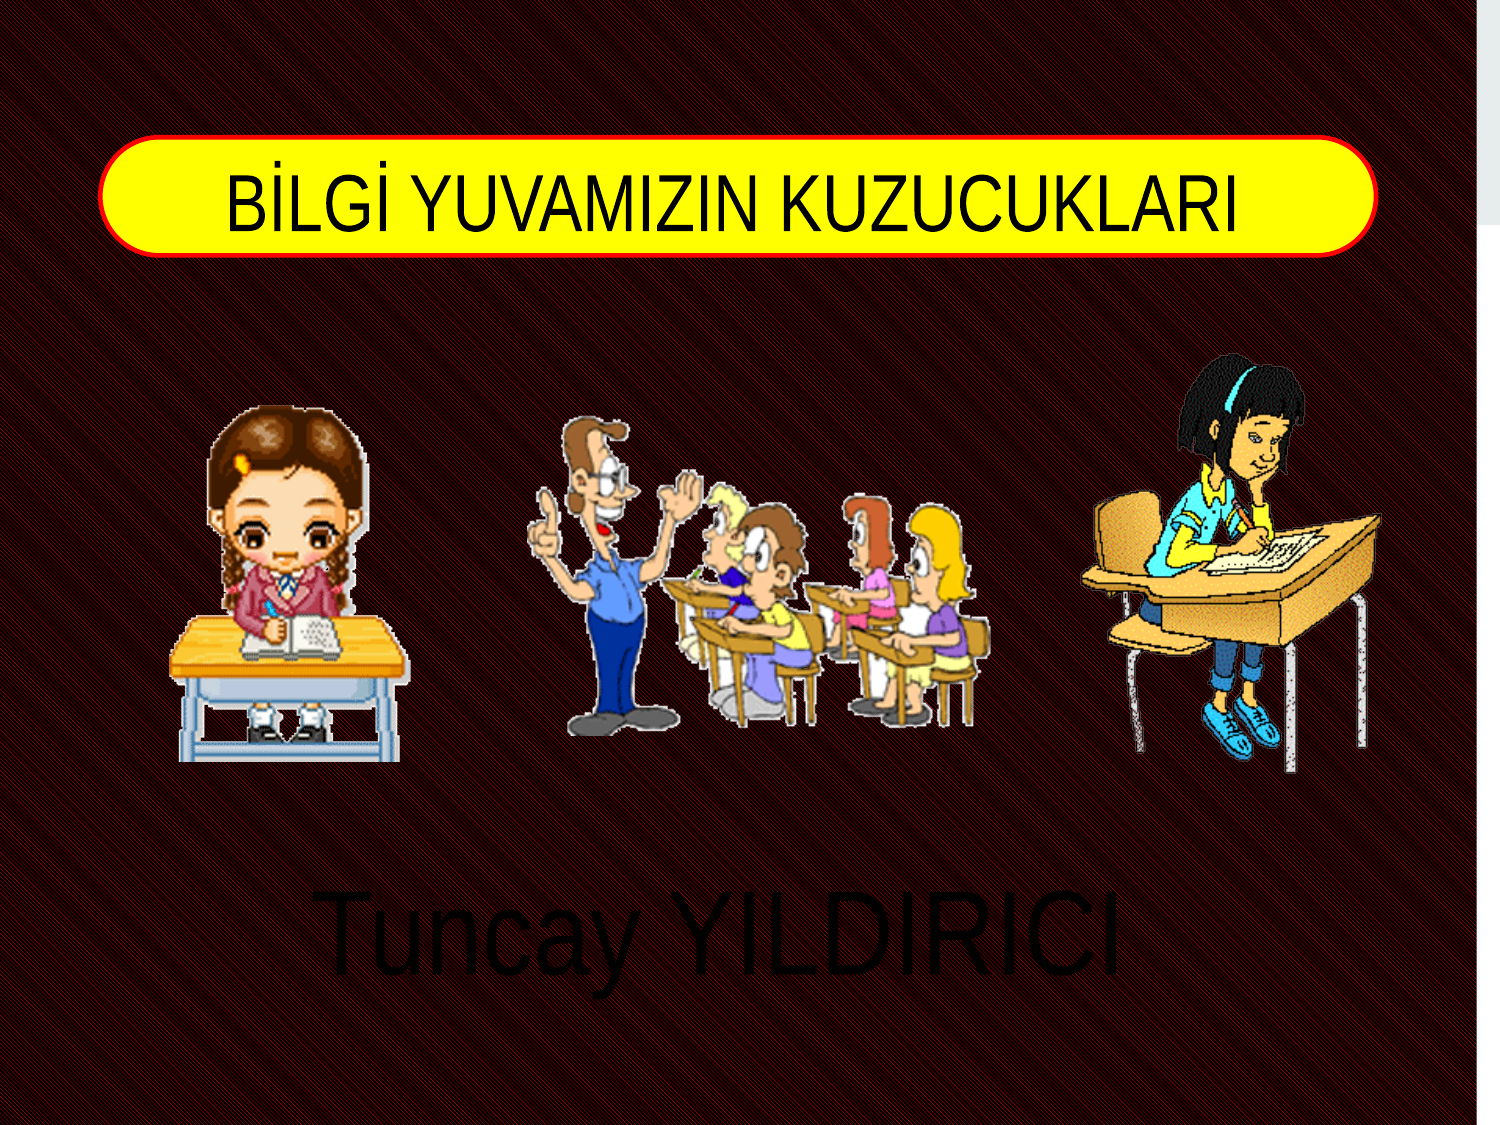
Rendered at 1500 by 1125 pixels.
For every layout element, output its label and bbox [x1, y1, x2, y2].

picture [104, 397, 470, 763]
picture [1077, 351, 1385, 778]
picture [526, 409, 997, 736]
text_box [100, 137, 1377, 256]
